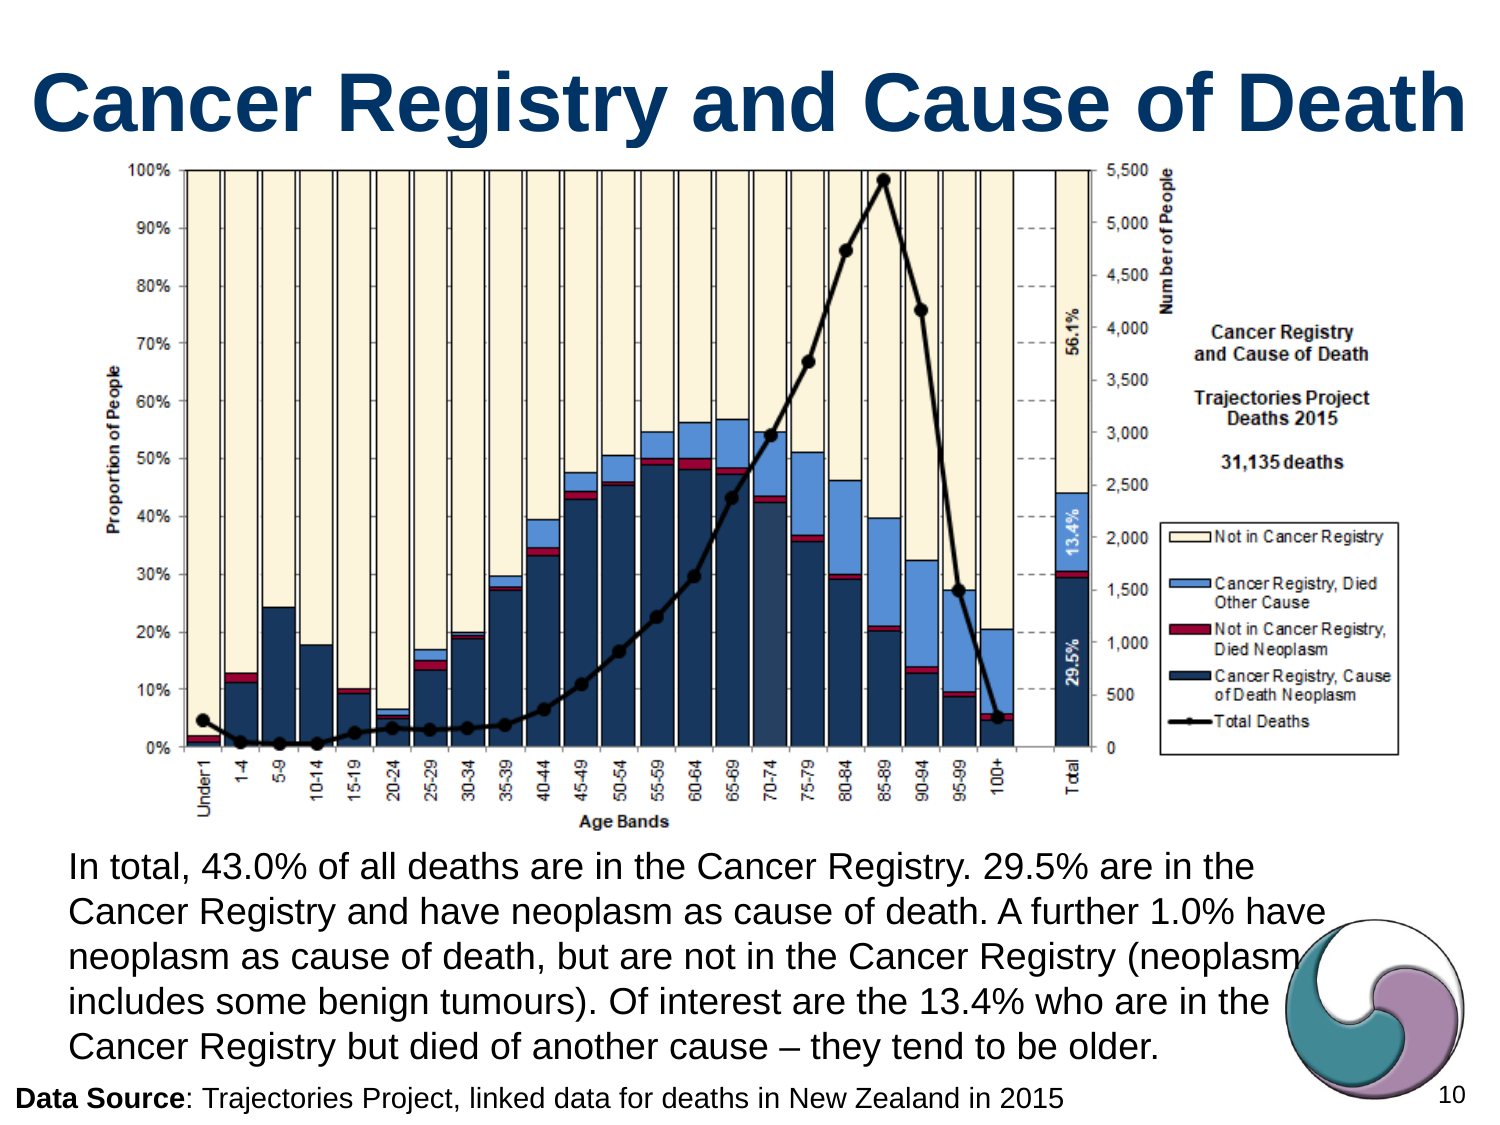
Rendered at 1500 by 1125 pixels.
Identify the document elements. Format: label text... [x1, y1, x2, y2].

list In total, 43.0% of all deaths are in the Cancer Registry. 29.5% are in the Cancer Registry and have neoplasm as cause of death. A further 1.0% have neoplasm as cause of death, but are not in the Cancer Registry (neoplasm includes some benign tumours). Of interest are the 13.4% who are in the Cancer Registry but died of another cause – they tend to be older. [52, 833, 1371, 885]
picture [1281, 916, 1468, 1101]
picture [1455, 1087, 1463, 1101]
list Data Source: Trajectories Project, linked data for deaths in New Zealand in 2015 [0, 1071, 1188, 1123]
title Cancer Registry and Cause of Death [0, 12, 1500, 200]
picture [96, 148, 1404, 845]
